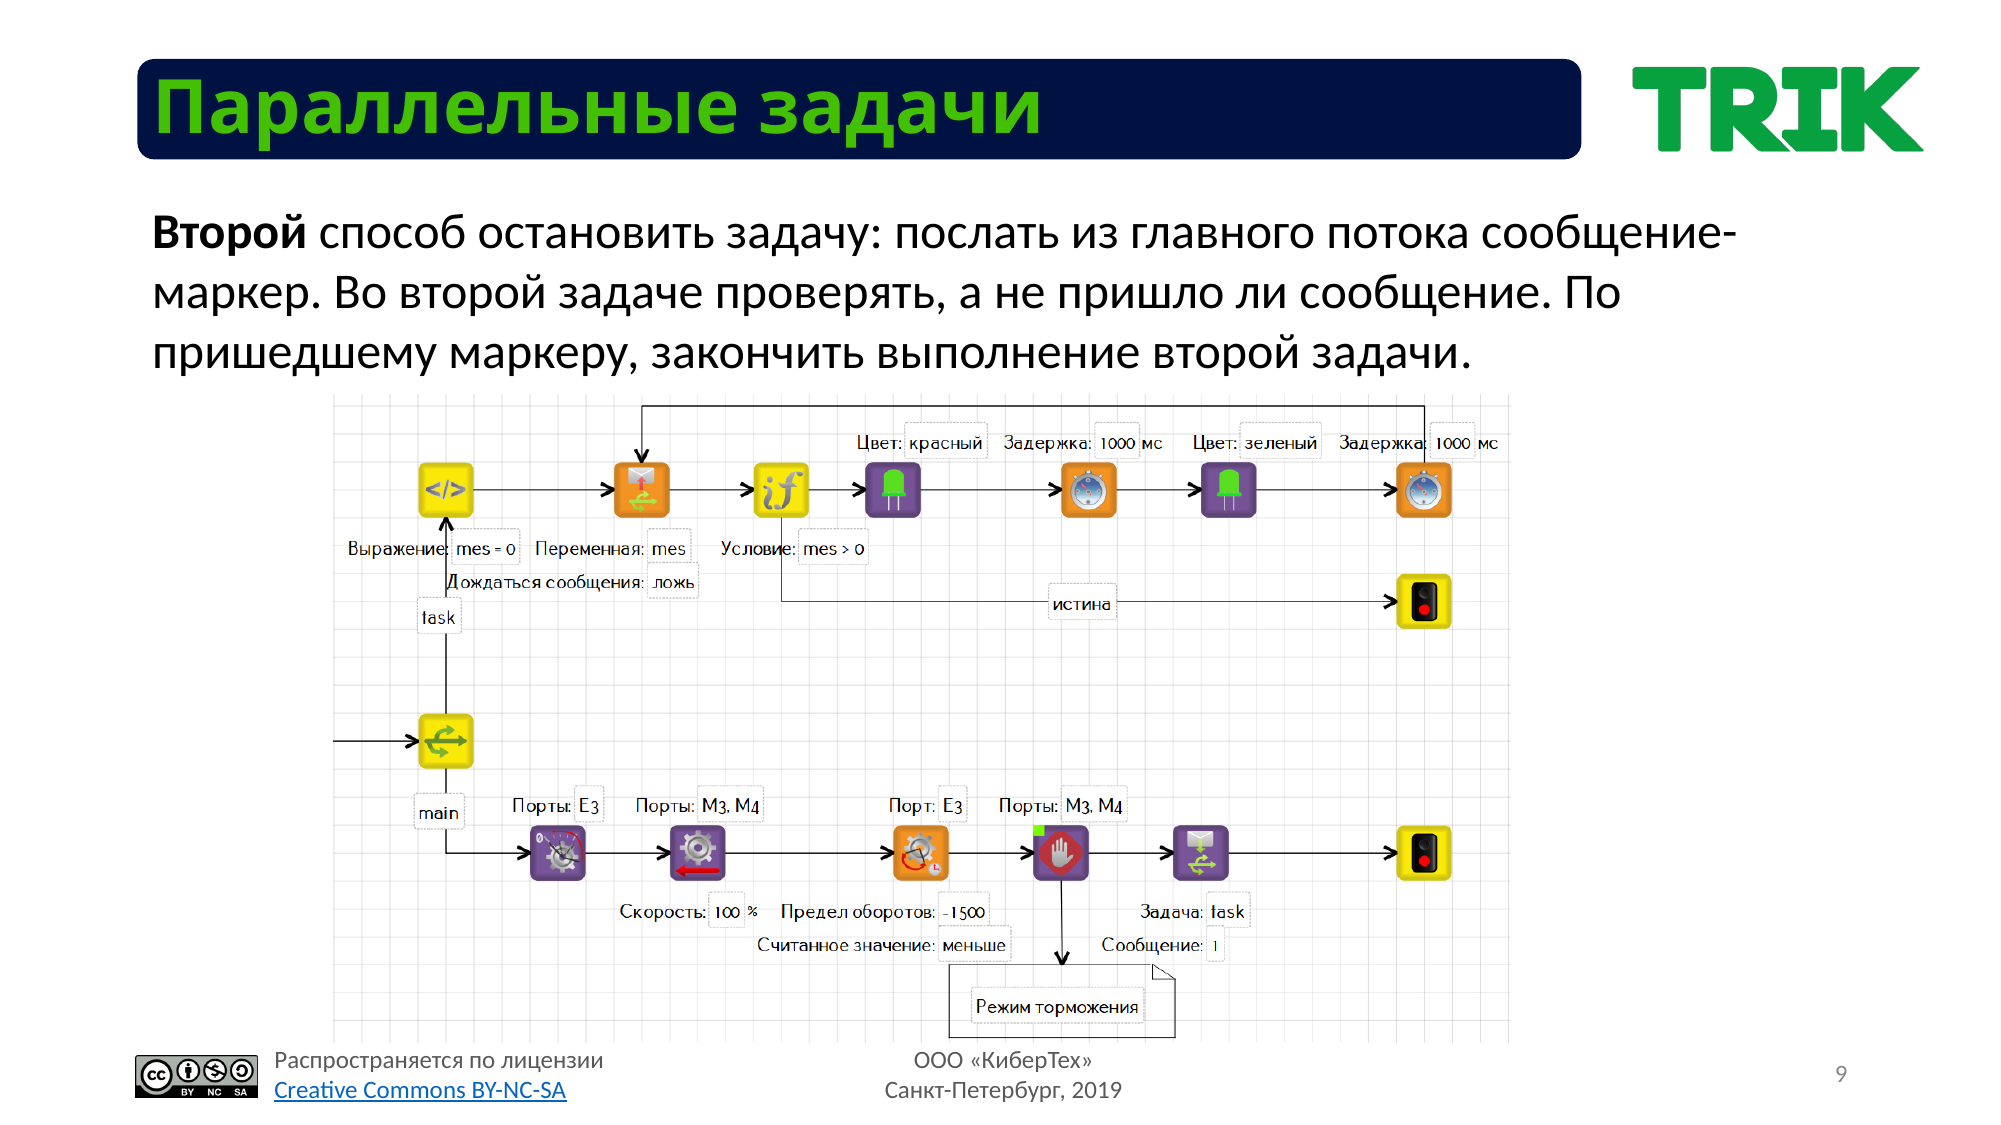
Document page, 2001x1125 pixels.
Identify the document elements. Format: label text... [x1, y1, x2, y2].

title Параллельные задачи [137, 61, 1582, 163]
slide_number 9 [1412, 1042, 1863, 1103]
picture [333, 393, 1511, 1043]
text_box Второй способ остановить задачу: послать из главного потока сообщение-маркер. Во второй задаче проверять, а не пришло ли сообщение. По пришедшему маркеру, закончить выполнение второй задачи. [137, 190, 1863, 385]
picture [1631, 64, 1924, 154]
picture [135, 1055, 258, 1098]
